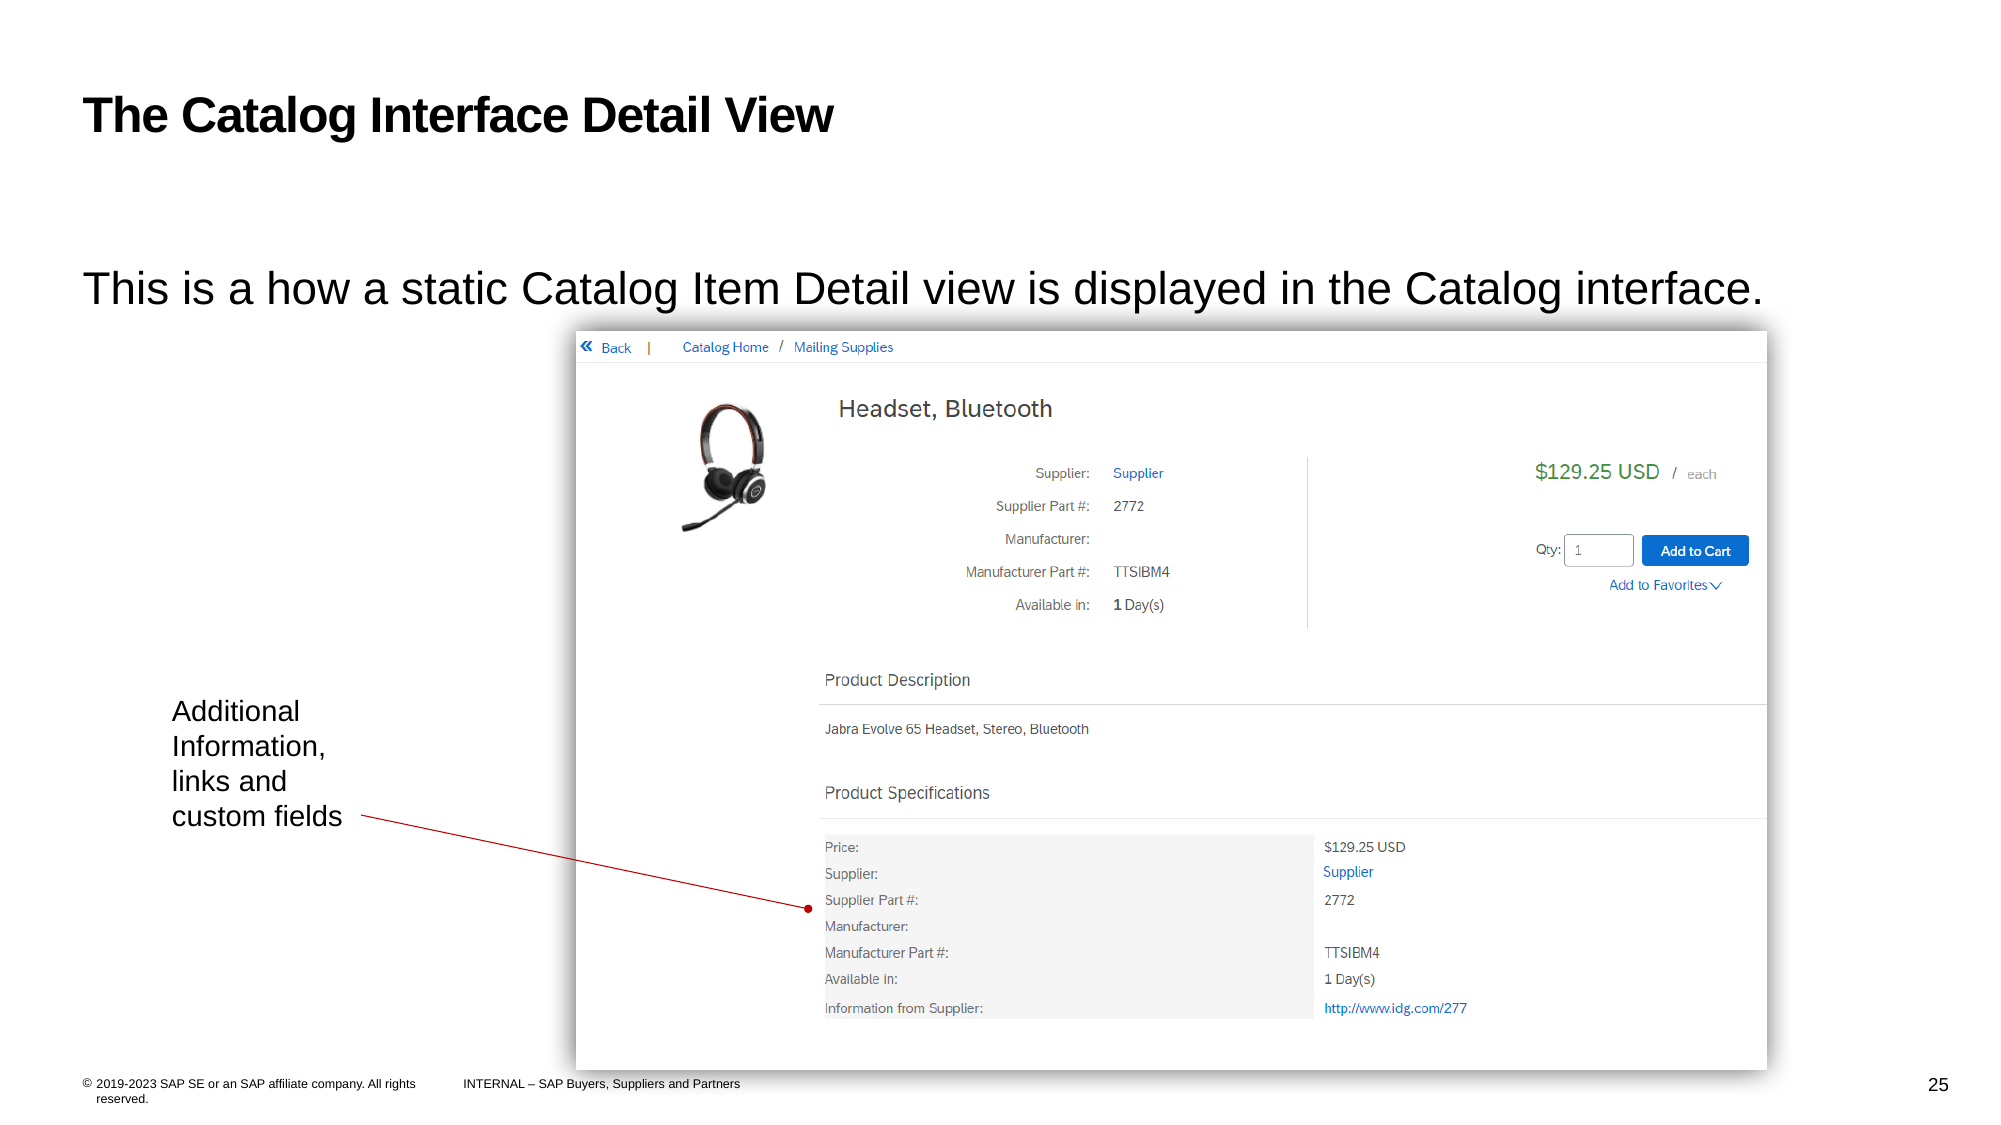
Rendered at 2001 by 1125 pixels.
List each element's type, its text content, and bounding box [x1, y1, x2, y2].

list This is a how a static Catalog Item Detail view is displayed in the Catalog interface. [82, 265, 1918, 1040]
text_box Additional Information, links and custom fields [157, 684, 373, 840]
picture [575, 330, 1767, 1070]
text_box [360, 814, 809, 910]
title The Catalog Interface Detail View [82, 82, 1918, 144]
